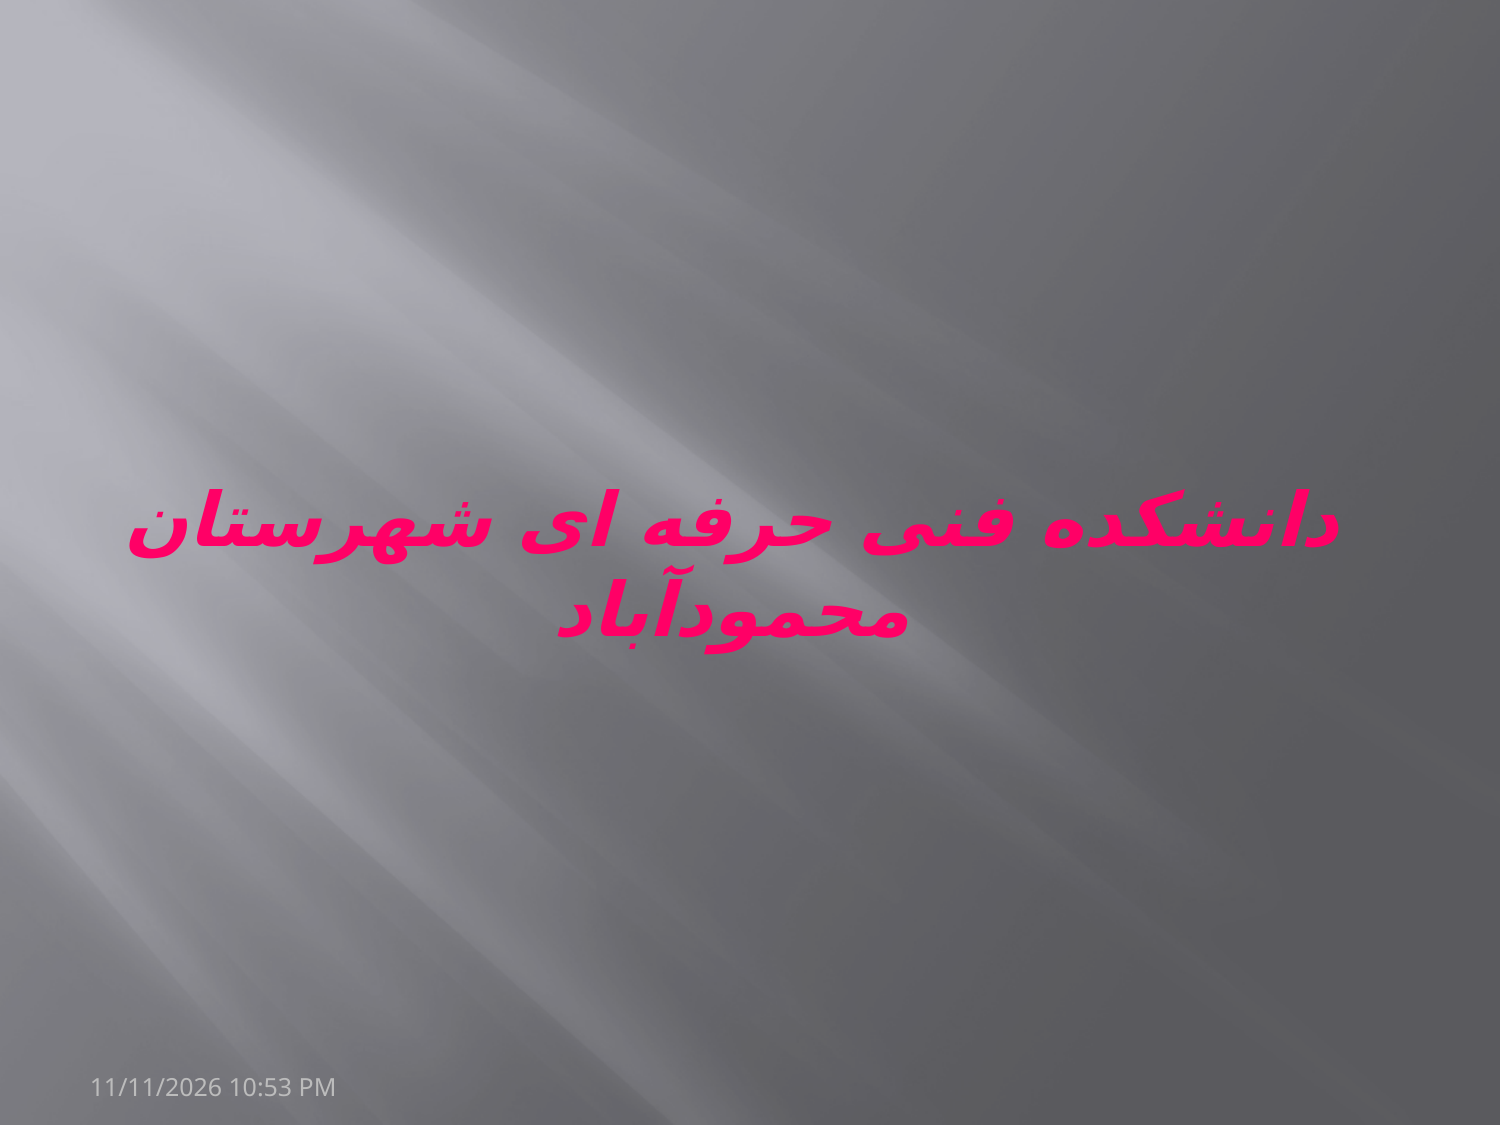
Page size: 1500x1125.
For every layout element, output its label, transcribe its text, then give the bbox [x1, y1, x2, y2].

slide_number 20/مارس/1 [75, 1052, 425, 1113]
text_box دانشکده فنی حرفه ای شهرستان محمودآباد [88, 463, 1376, 659]
